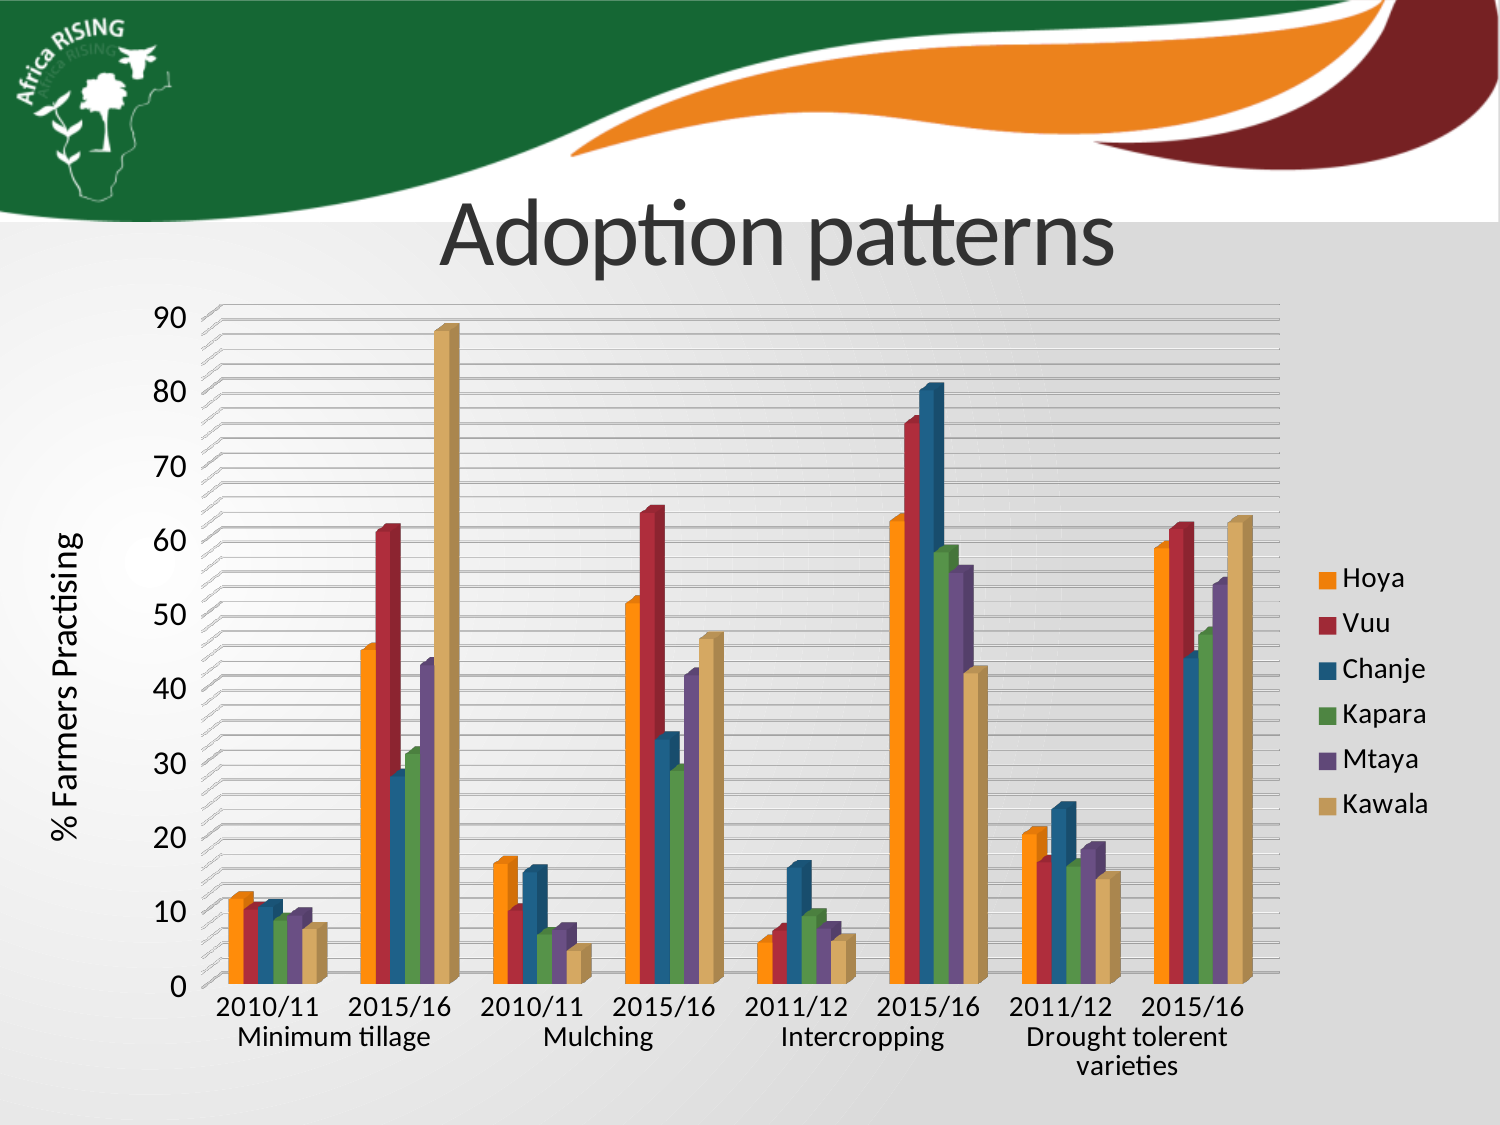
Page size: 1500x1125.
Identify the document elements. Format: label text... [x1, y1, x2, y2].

chart [24, 286, 1463, 1101]
picture [0, 0, 1499, 222]
title Adoption patterns [425, 162, 1150, 279]
